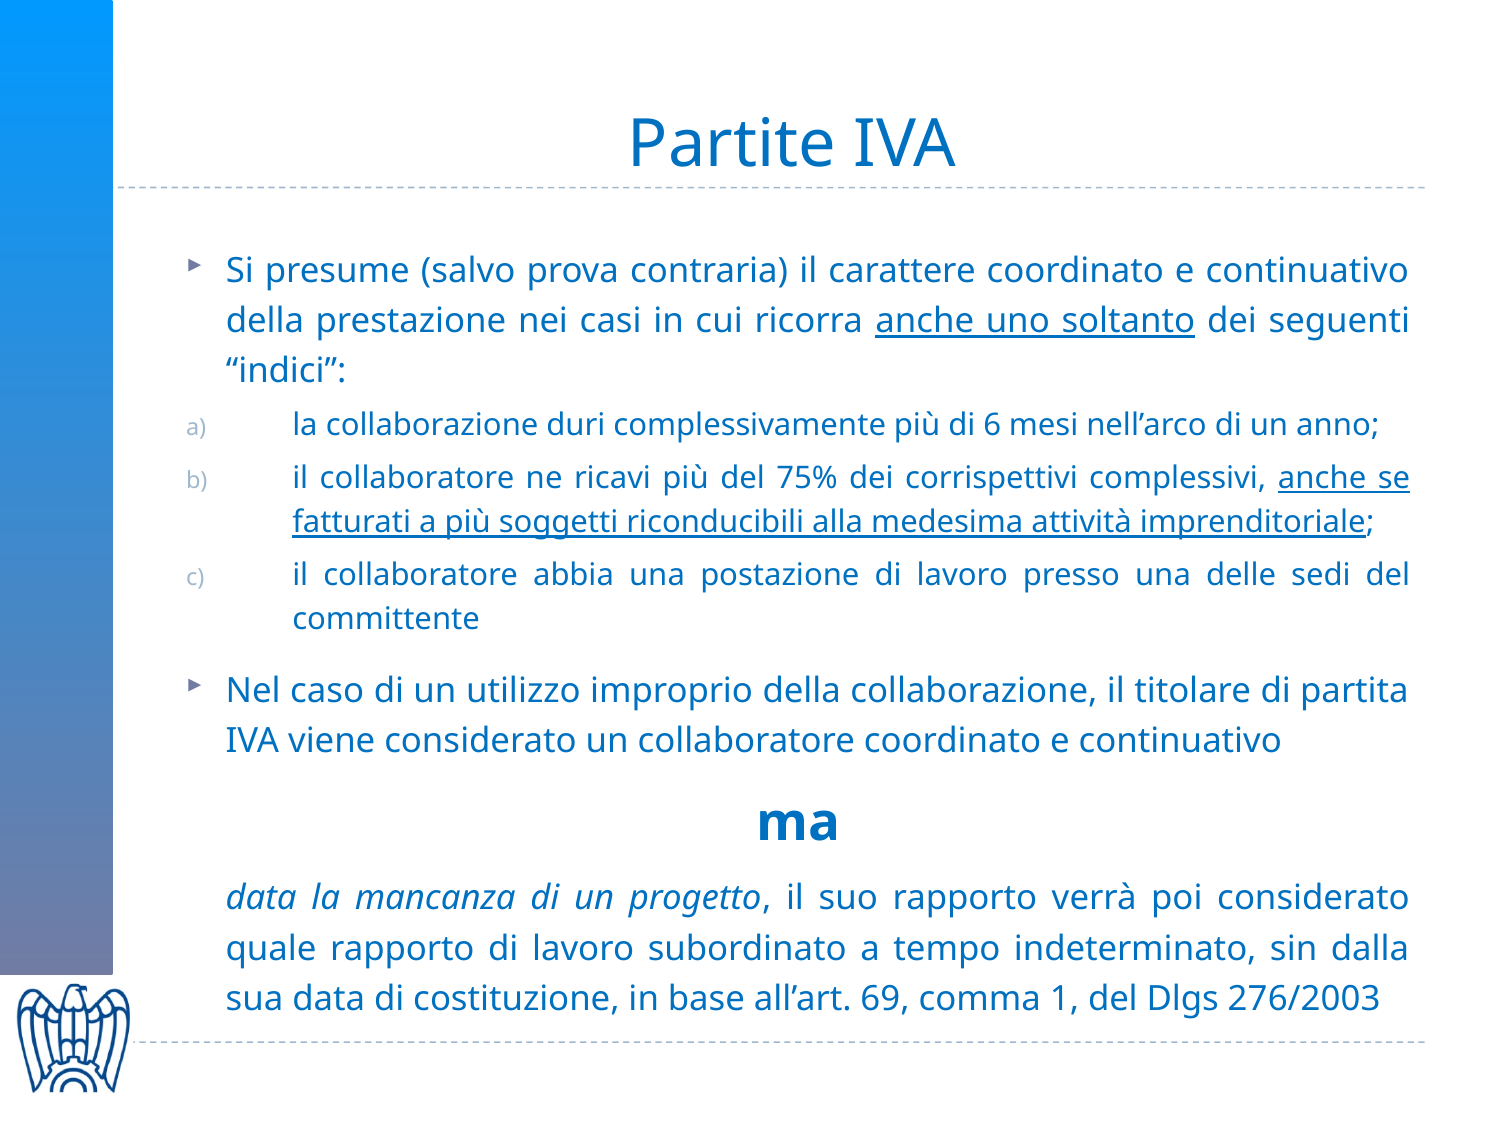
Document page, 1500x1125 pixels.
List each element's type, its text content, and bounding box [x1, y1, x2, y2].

title Partite IVA [159, 24, 1425, 188]
list Si presume (salvo prova contraria) il carattere coordinato e continuativo della prestazione nei casi in cui ricorra anche uno soltanto dei seguenti “indici”: la collaborazione duri complessivamente più di 6 mesi nell’arco di un anno; il collaboratore ne ricavi più del 75% dei corrispettivi complessivi, anche se fatturati a più soggetti riconducibili alla medesima attività imprenditoriale; il collaboratore abbia una postazione di lavoro presso una delle sedi del committente Nel caso di un utilizzo improprio della collaborazione, il titolare di partita IVA viene considerato un collaboratore coordinato e continuativo ma data la mancanza di un progetto, il suo rapporto verrà poi considerato quale rapporto di lavoro subordinato a tempo indeterminato, sin dalla sua data di costituzione, in base all’art. 69, comma 1, del Dlgs 276/2003 [171, 231, 1425, 1071]
picture [0, 974, 134, 1113]
text_box [0, 0, 113, 974]
